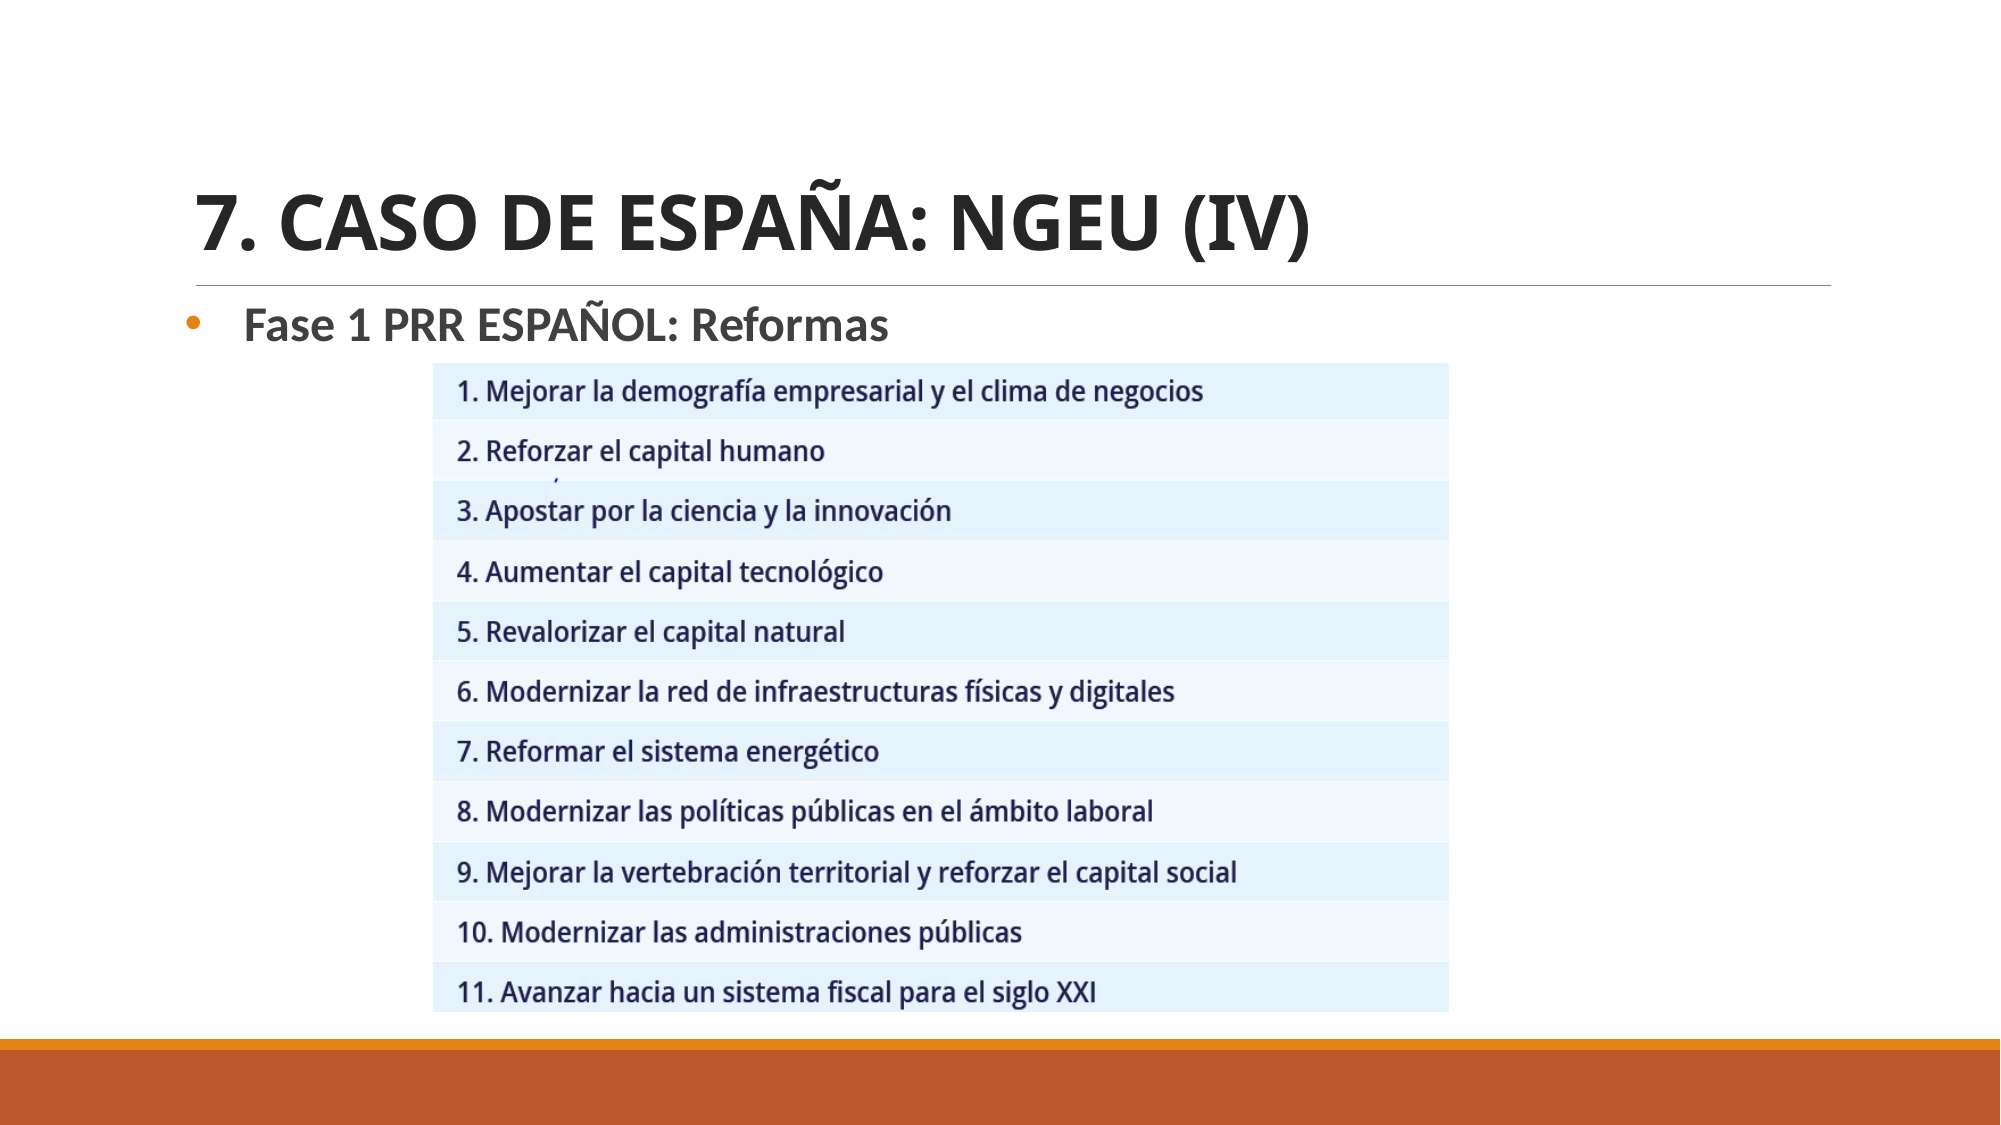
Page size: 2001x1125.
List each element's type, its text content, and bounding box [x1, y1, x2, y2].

picture [432, 362, 1450, 1012]
text_box Fase 1 PRR ESPAÑOL: Reformas [184, 290, 1835, 858]
text_box 7. CASO DE ESPAÑA: NGEU (IV) [180, 157, 1840, 274]
